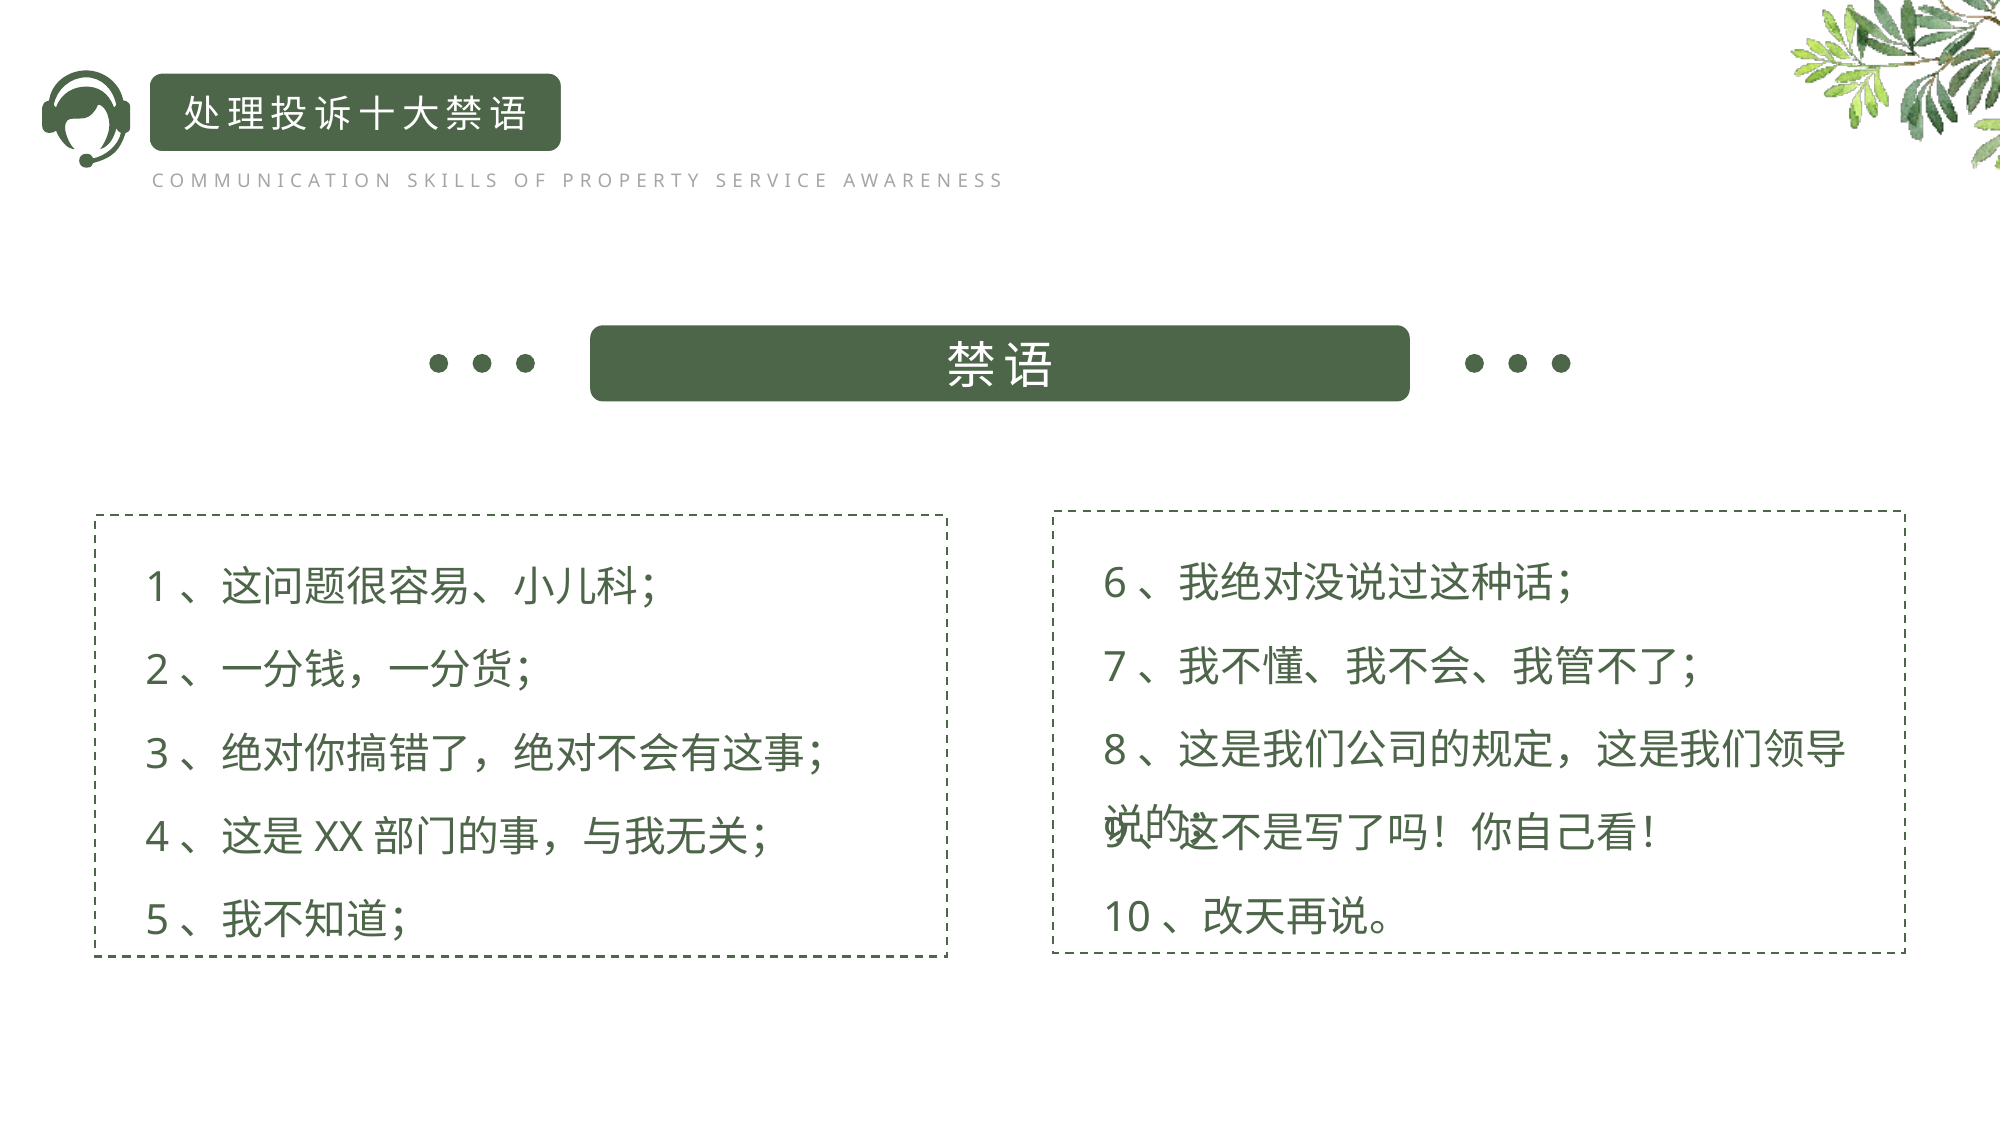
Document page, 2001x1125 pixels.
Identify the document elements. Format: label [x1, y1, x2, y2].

text_box [42, 70, 562, 168]
text_box [0, 0, 2000, 1125]
text_box [429, 325, 1571, 402]
picture [1790, 0, 2000, 170]
